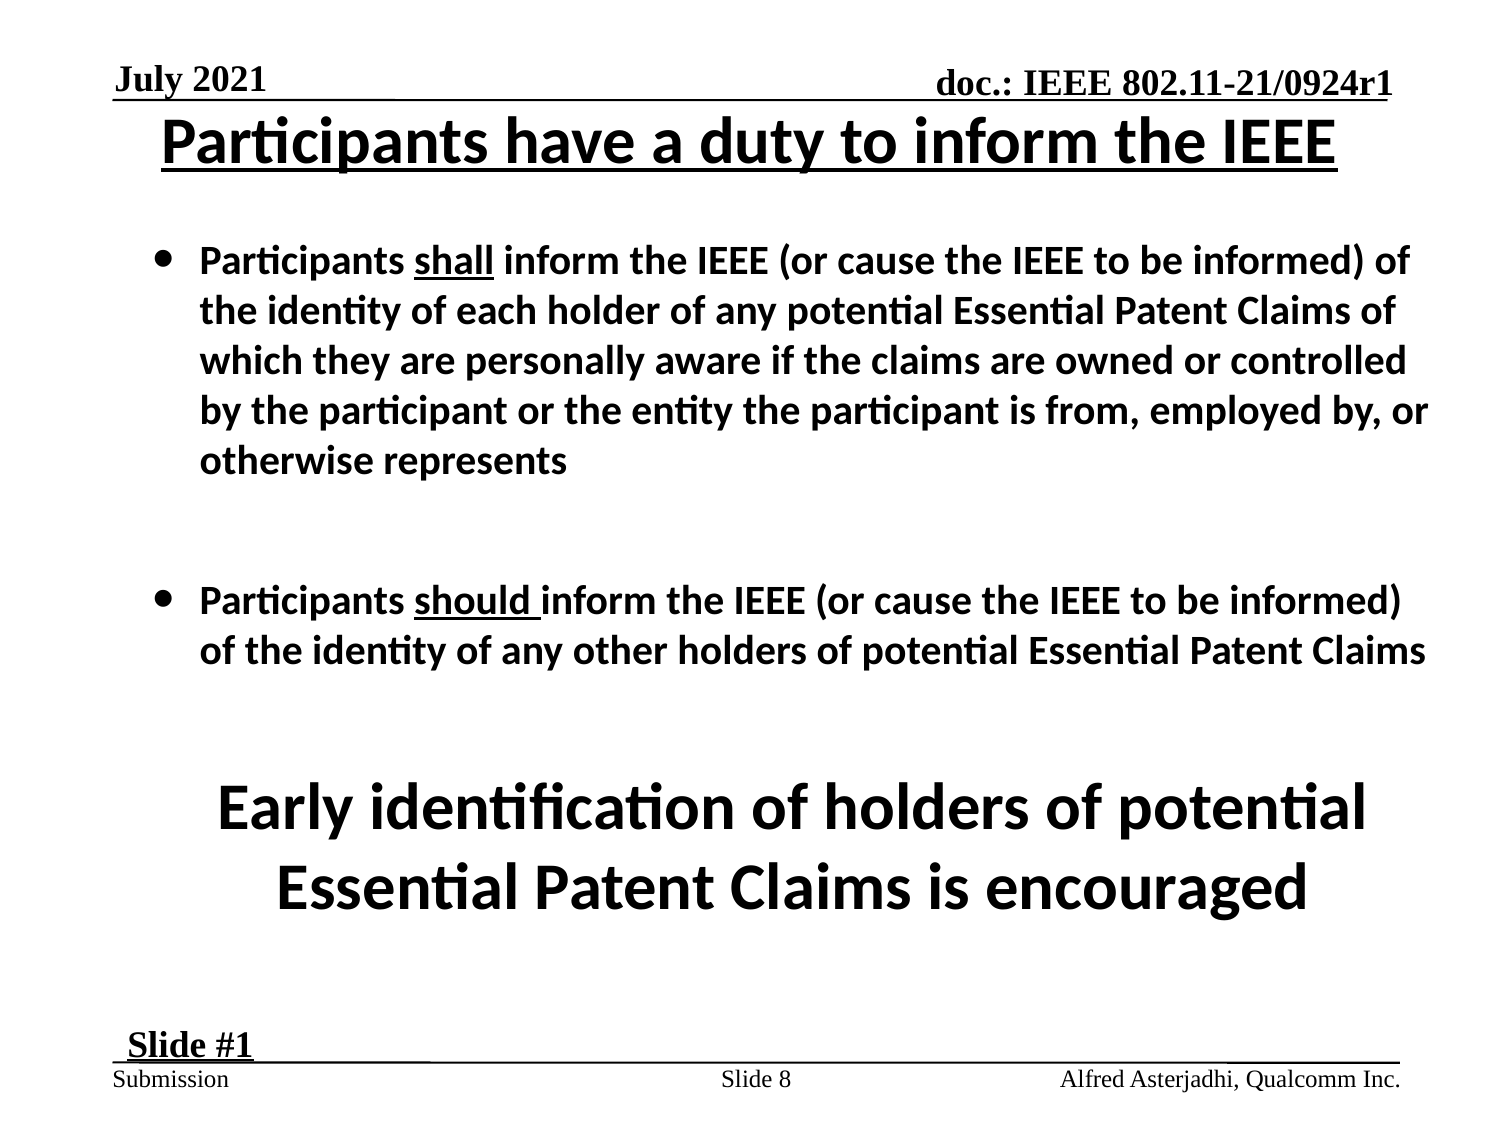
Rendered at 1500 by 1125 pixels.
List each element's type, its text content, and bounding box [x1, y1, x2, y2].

slide_number Slide 8 [712, 1061, 800, 1123]
footer Alfred Asterjadhi, Qualcomm Inc. [878, 1061, 1402, 1093]
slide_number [114, 54, 493, 100]
list Participants shall inform the IEEE (or cause the IEEE to be informed) of the identity of each holder of any potential Essential Patent Claims of which they are personally aware if the claims are owned or controlled by the participant or the entity the participant is from, employed by, or otherwise represents Participants should inform the IEEE (or cause the IEEE to be informed) of the identity of any other holders of potential Essential Patent Claims Early identification of holders of potential Essential Patent Claims is encouraged [62, 224, 1451, 901]
text_box Slide #1 [112, 1012, 269, 1073]
title Participants have a duty to inform the IEEE [112, 112, 1388, 163]
